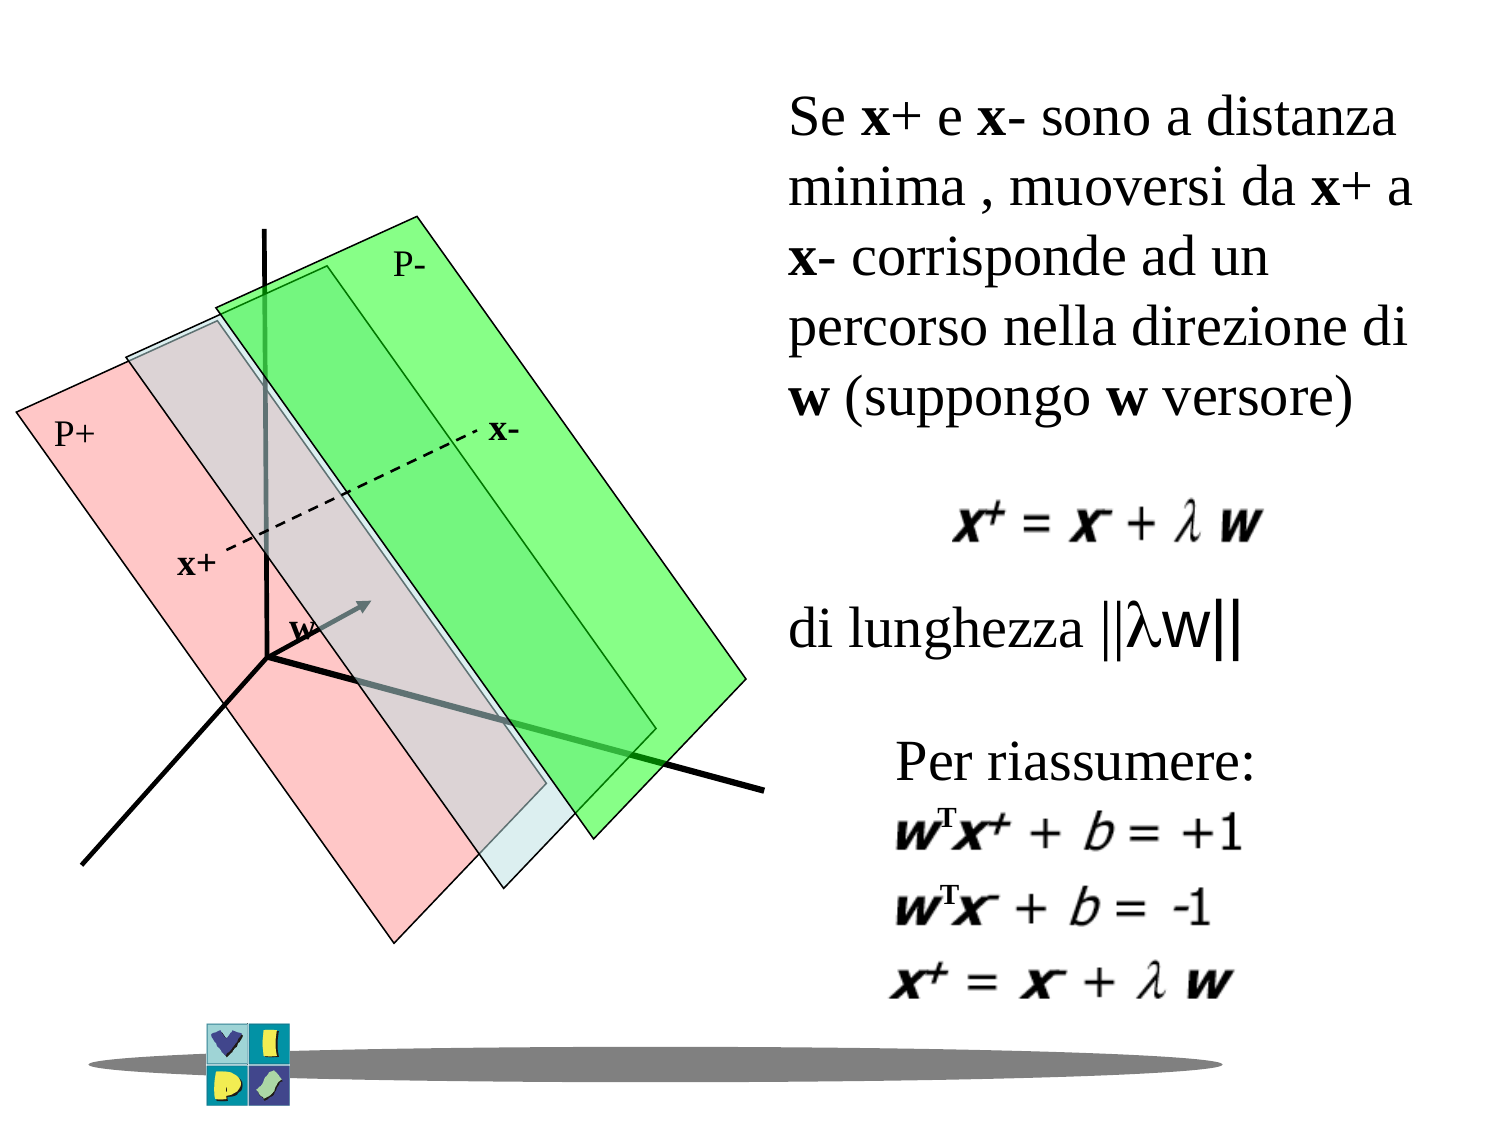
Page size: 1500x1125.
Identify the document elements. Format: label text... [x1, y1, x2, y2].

picture [952, 485, 1273, 570]
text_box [44, 184, 765, 941]
picture [206, 1023, 290, 1106]
text_box Se x+ e x- sono a distanza minima , muoversi da x+ a x- corrisponde ad un percorso nella direzione di w (suppongo w versore) di lunghezza ||w|| [773, 69, 1477, 744]
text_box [878, 714, 1310, 1017]
